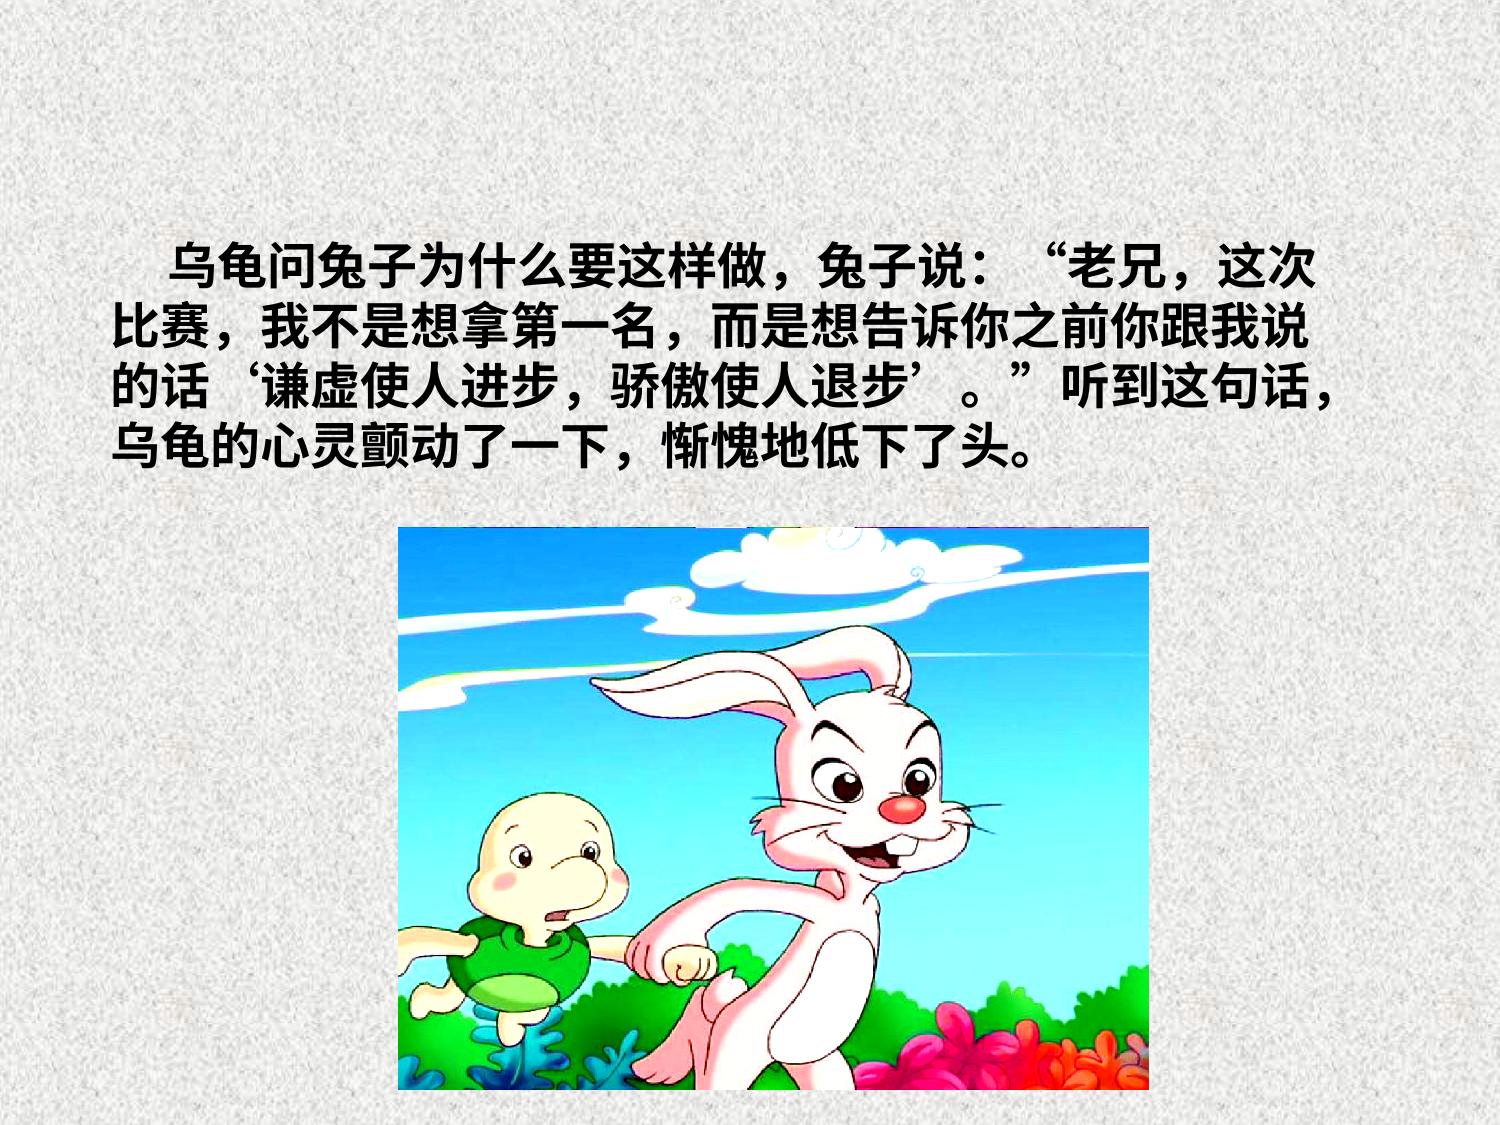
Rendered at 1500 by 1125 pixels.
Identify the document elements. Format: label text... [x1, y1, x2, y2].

picture [0, 0, 1500, 1125]
text_box 乌龟问兔子为什么要这样做，兔子说：“老兄，这次比赛，我不是想拿第一名，而是想告诉你之前你跟我说的话‘谦虚使人进步，骄傲使人退步’。”听到这句话，乌龟的心灵颤动了一下，惭愧地低下了头。 [96, 227, 1362, 482]
